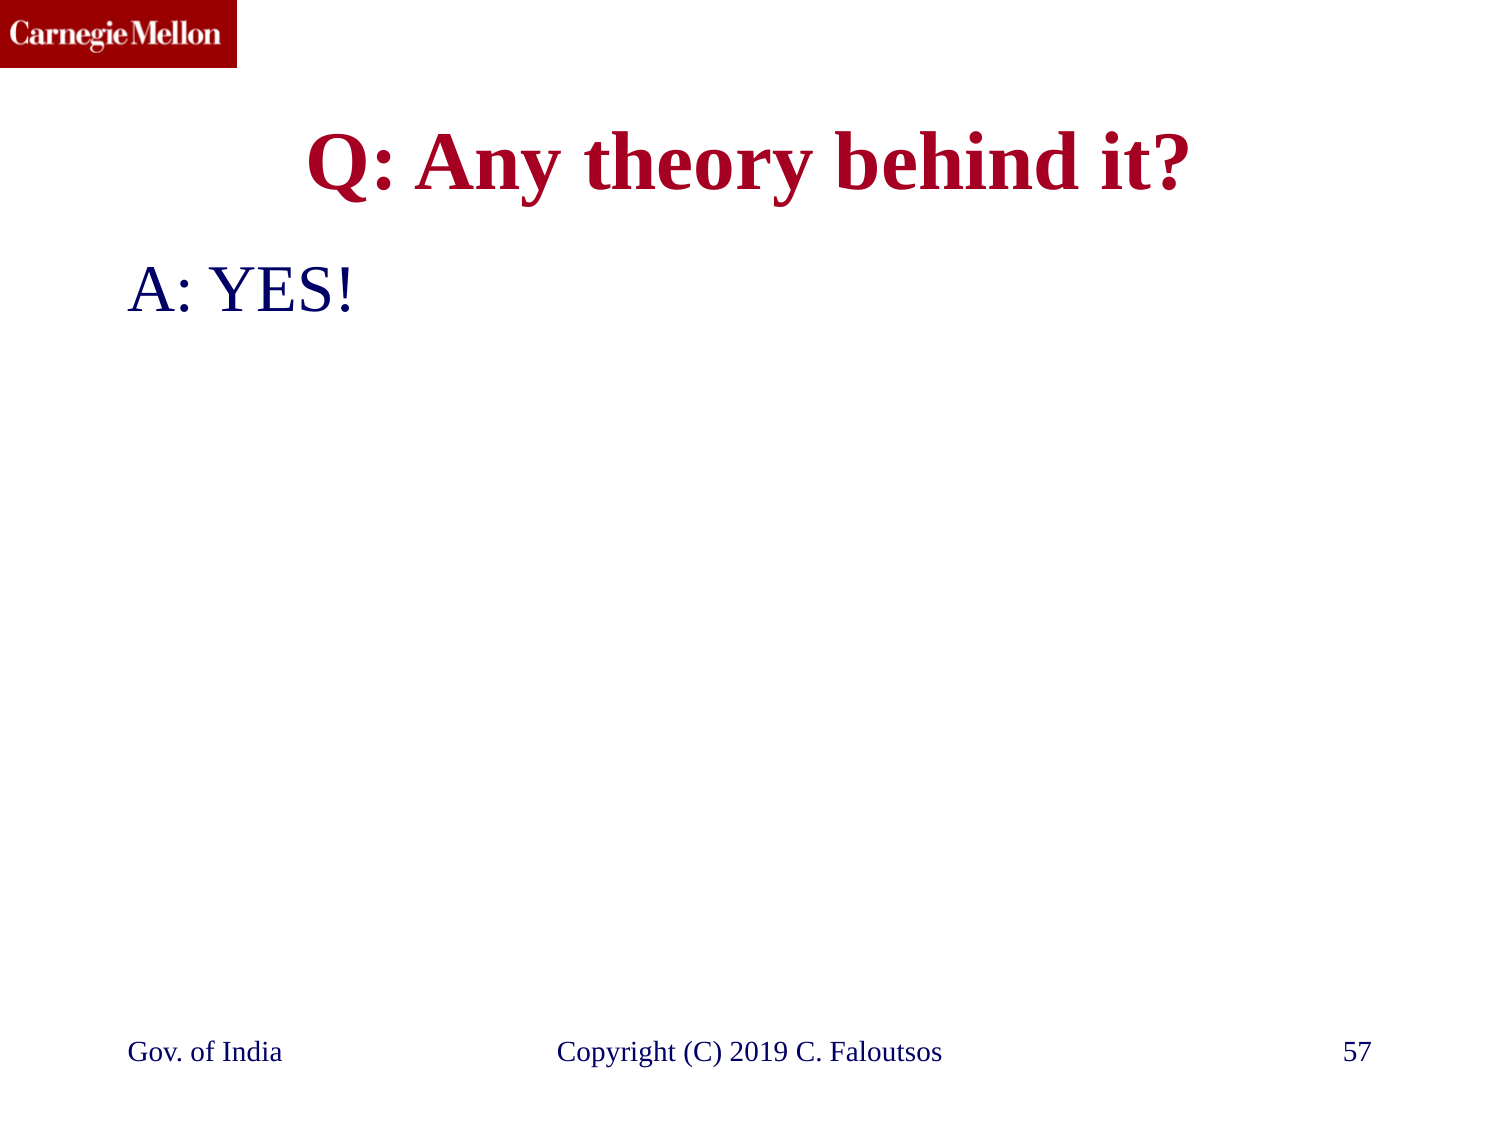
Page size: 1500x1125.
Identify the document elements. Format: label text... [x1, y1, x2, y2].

slide_number Gov. of India [112, 1024, 426, 1101]
footer Copyright (C) 2019 C. Faloutsos [512, 1024, 988, 1101]
slide_number 57 [1074, 1024, 1388, 1101]
picture [0, 0, 237, 68]
title Q: Any theory behind it? [112, 99, 1388, 213]
list A: YES! [112, 237, 1388, 1001]
